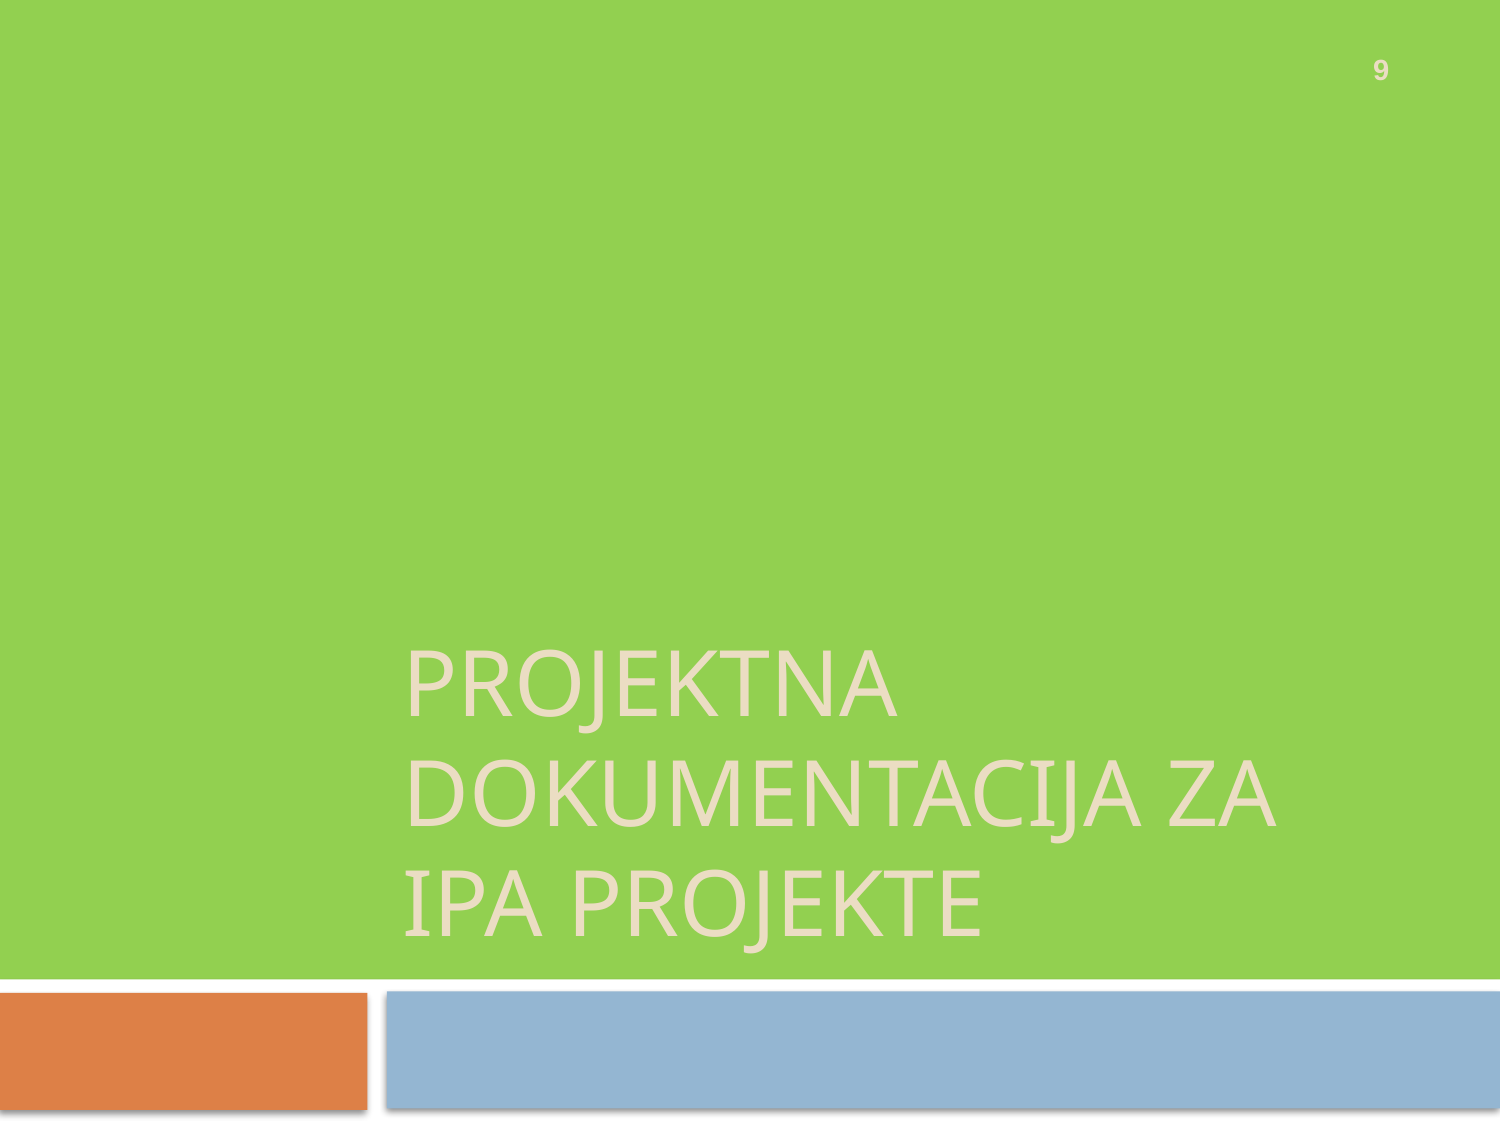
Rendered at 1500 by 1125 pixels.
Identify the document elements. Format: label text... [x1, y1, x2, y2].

title Projektna dokumentacija za IPA projekte [387, 662, 1451, 963]
slide_number 9 [1312, 37, 1450, 100]
